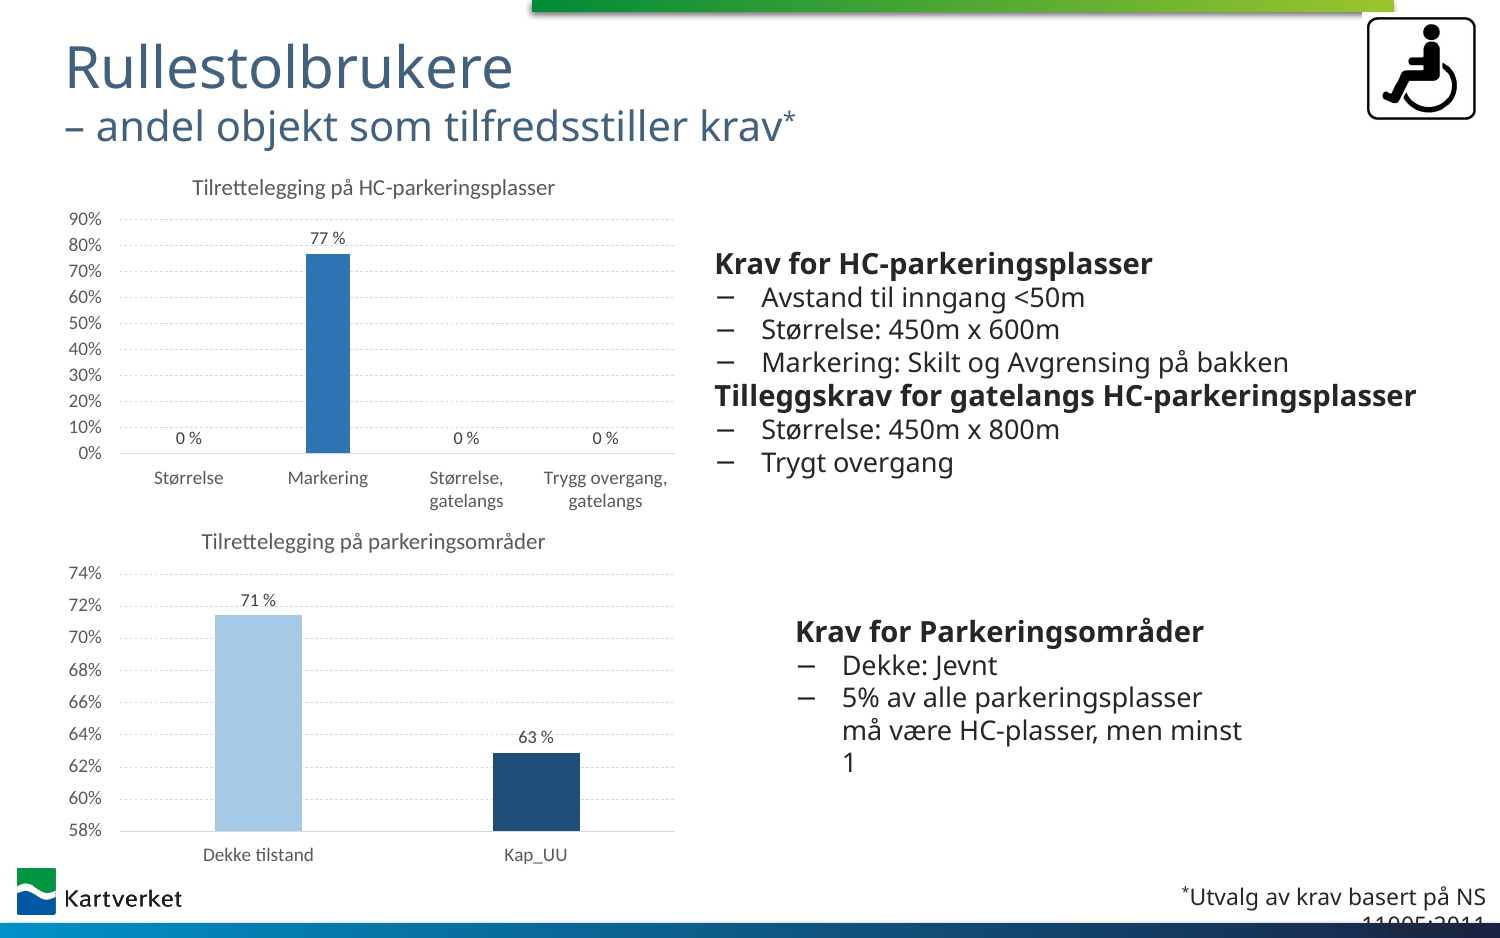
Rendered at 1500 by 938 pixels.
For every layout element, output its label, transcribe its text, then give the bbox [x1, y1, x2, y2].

picture [62, 166, 686, 519]
picture [1362, 12, 1481, 126]
text_box Krav for HC-parkeringsplasser Avstand til inngang <50m Størrelse: 450m x 600m Markering: Skilt og Avgrensing på bakken Tilleggskrav for gatelangs HC-parkeringsplasser Størrelse: 450m x 800m Trygt overgang [699, 237, 1433, 485]
text_box Rullestolbrukere – andel objekt som tilfredsstiller krav* [49, 25, 1431, 158]
text_box *Utvalg av krav basert på NS 11005:2011 [1068, 873, 1500, 938]
text_box Krav for Parkeringsområder Dekke: Jevnt 5% av alle parkeringsplasser må være HC-plasser, men minst 1 [780, 605, 1261, 786]
picture [62, 520, 686, 874]
